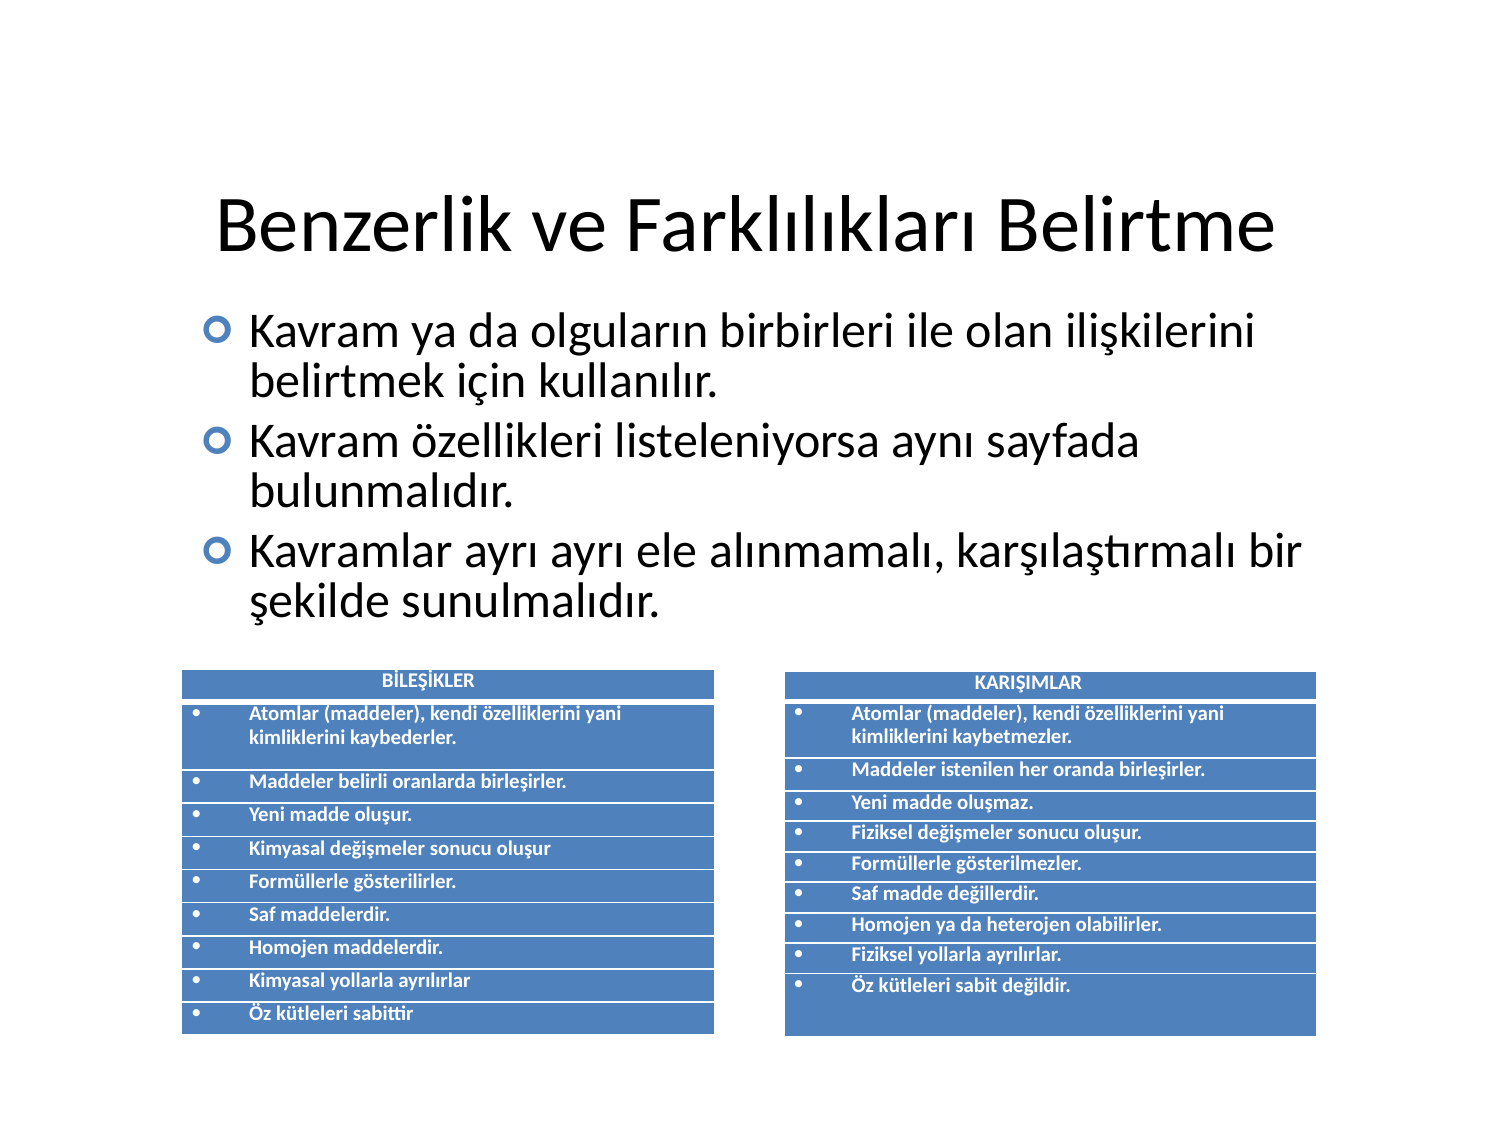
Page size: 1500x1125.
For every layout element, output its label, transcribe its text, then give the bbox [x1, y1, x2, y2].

table_cell Fiziksel yollarla ayrılırlar. [785, 944, 1316, 973]
table_cell Kimyasal yollarla ayrılırlar [182, 970, 714, 1001]
table_cell Atomlar (maddeler), kendi özelliklerini yani kimliklerini kaybederler. [182, 705, 714, 769]
table_cell Homojen ya da heterojen olabilirler. [785, 914, 1316, 942]
table_cell Homojen maddelerdir. [182, 937, 714, 968]
table_cell Formüllerle gösterilmezler. [785, 853, 1316, 881]
table_cell Maddeler istenilen her oranda birleşirler. [785, 759, 1316, 790]
title Benzerlik ve Farklılıkları Belirtme [171, 125, 1324, 313]
text_box Kavram ya da olguların birbirleri ile olan ilişkilerini belirtmek için kullanılır. Kavram özellikleri listeleniyorsa aynı sayfada bulunmalıdır. Kavramlar ayrı ayrı ele alınmamalı, karşılaştırmalı bir şekilde sunulmalıdır. [173, 302, 1353, 655]
table_cell Maddeler belirli oranlarda birleşirler. [182, 771, 714, 802]
table_header KARIŞIMLAR [785, 672, 1316, 699]
table_cell Saf maddelerdir. [182, 903, 714, 935]
table_cell Fiziksel değişmeler sonucu oluşur. [785, 822, 1316, 851]
table_cell Yeni madde oluşur. [182, 804, 714, 836]
table_cell Öz kütleleri sabit değildir. [785, 974, 1316, 1036]
table_cell Kimyasal değişmeler sonucu oluşur [182, 837, 714, 869]
table_cell Atomlar (maddeler), kendi özelliklerini yani kimliklerini kaybetmezler. [785, 704, 1316, 757]
table_cell Öz kütleleri sabittir [182, 1003, 714, 1034]
table_header BİLEŞİKLER [182, 670, 714, 699]
table_cell Yeni madde oluşmaz. [785, 792, 1316, 820]
table_cell Formüllerle gösterilirler. [182, 870, 714, 902]
table_cell Saf madde değillerdir. [785, 883, 1316, 912]
